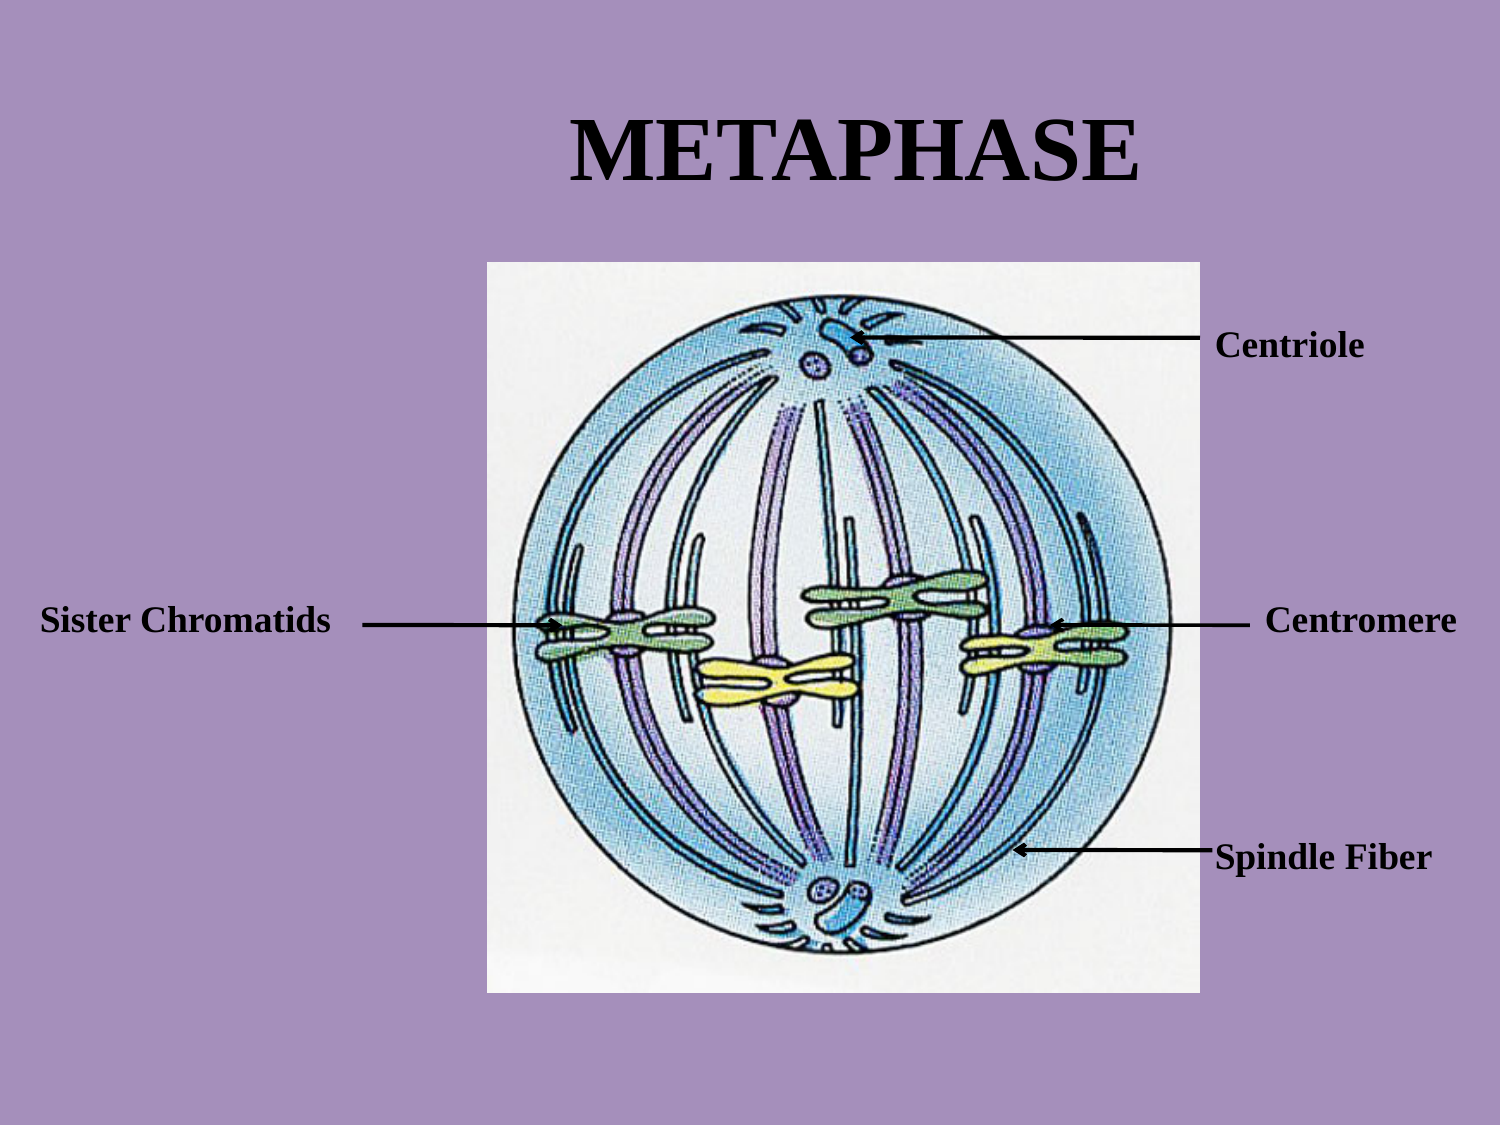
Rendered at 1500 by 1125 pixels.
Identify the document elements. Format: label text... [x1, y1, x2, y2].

text_box Centriole [1204, 312, 1463, 373]
picture [487, 262, 1201, 994]
text_box Sister Chromatids [24, 587, 375, 648]
text_box Spindle Fiber [1204, 824, 1463, 885]
title METAPHASE [324, 50, 1388, 238]
text_box Centromere [1250, 587, 1500, 648]
